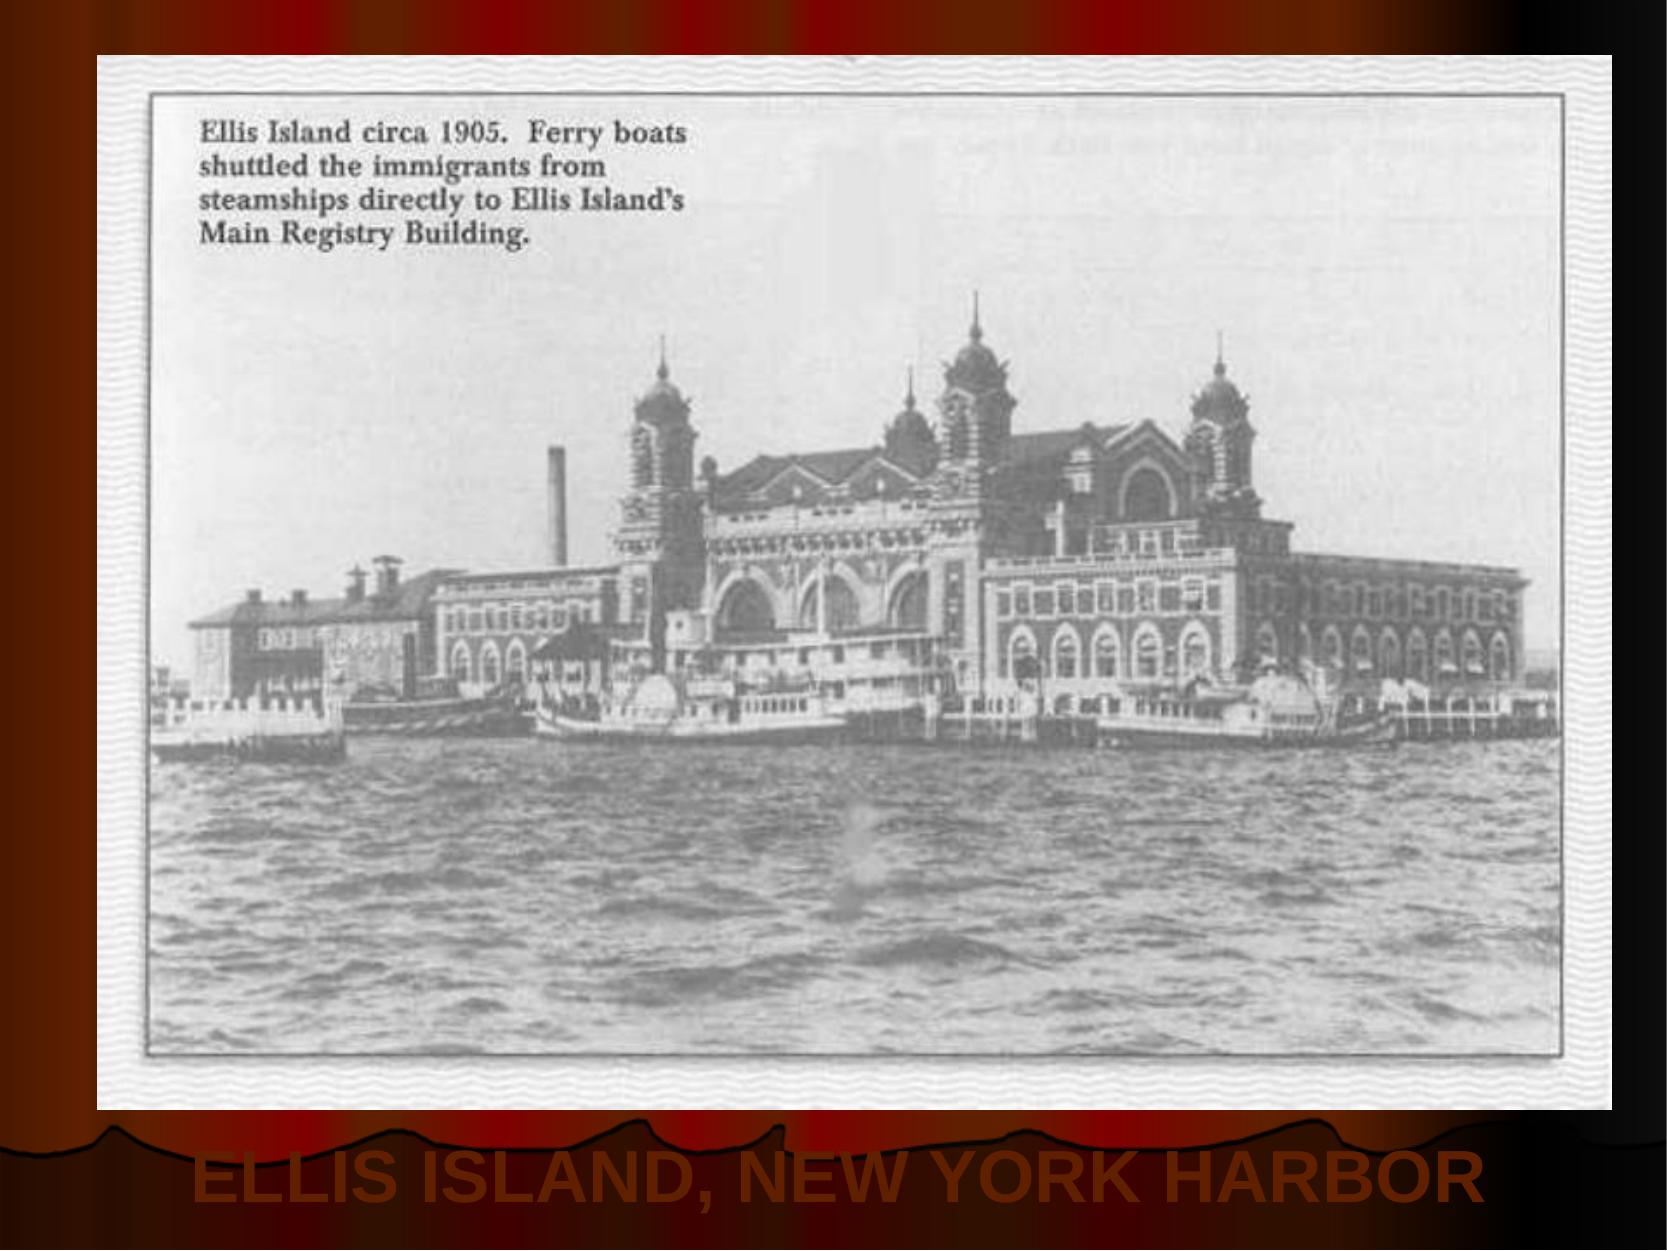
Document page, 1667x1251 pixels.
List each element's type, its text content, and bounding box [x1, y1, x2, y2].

picture [0, 0, 1667, 1250]
text_box ELLIS ISLAND, NEW YORK HARBOR [100, 1118, 1579, 1207]
